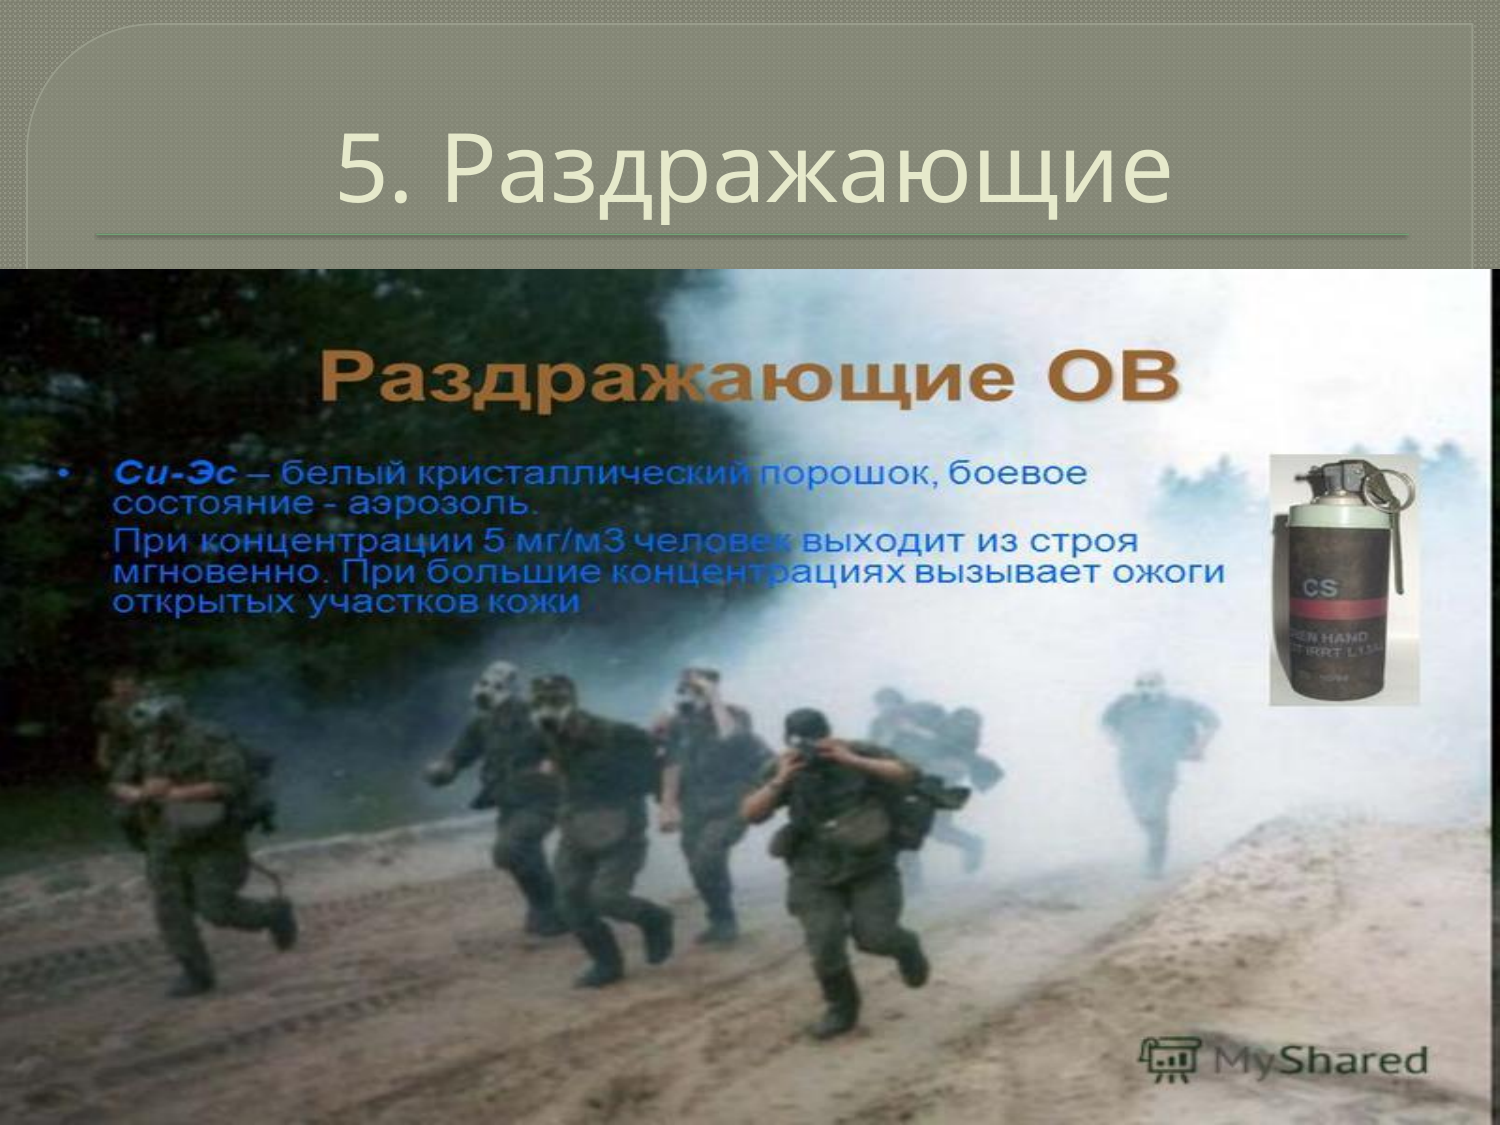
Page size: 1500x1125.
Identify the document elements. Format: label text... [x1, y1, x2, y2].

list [0, 269, 1500, 1125]
title 5. Раздражающие [75, 41, 1425, 230]
